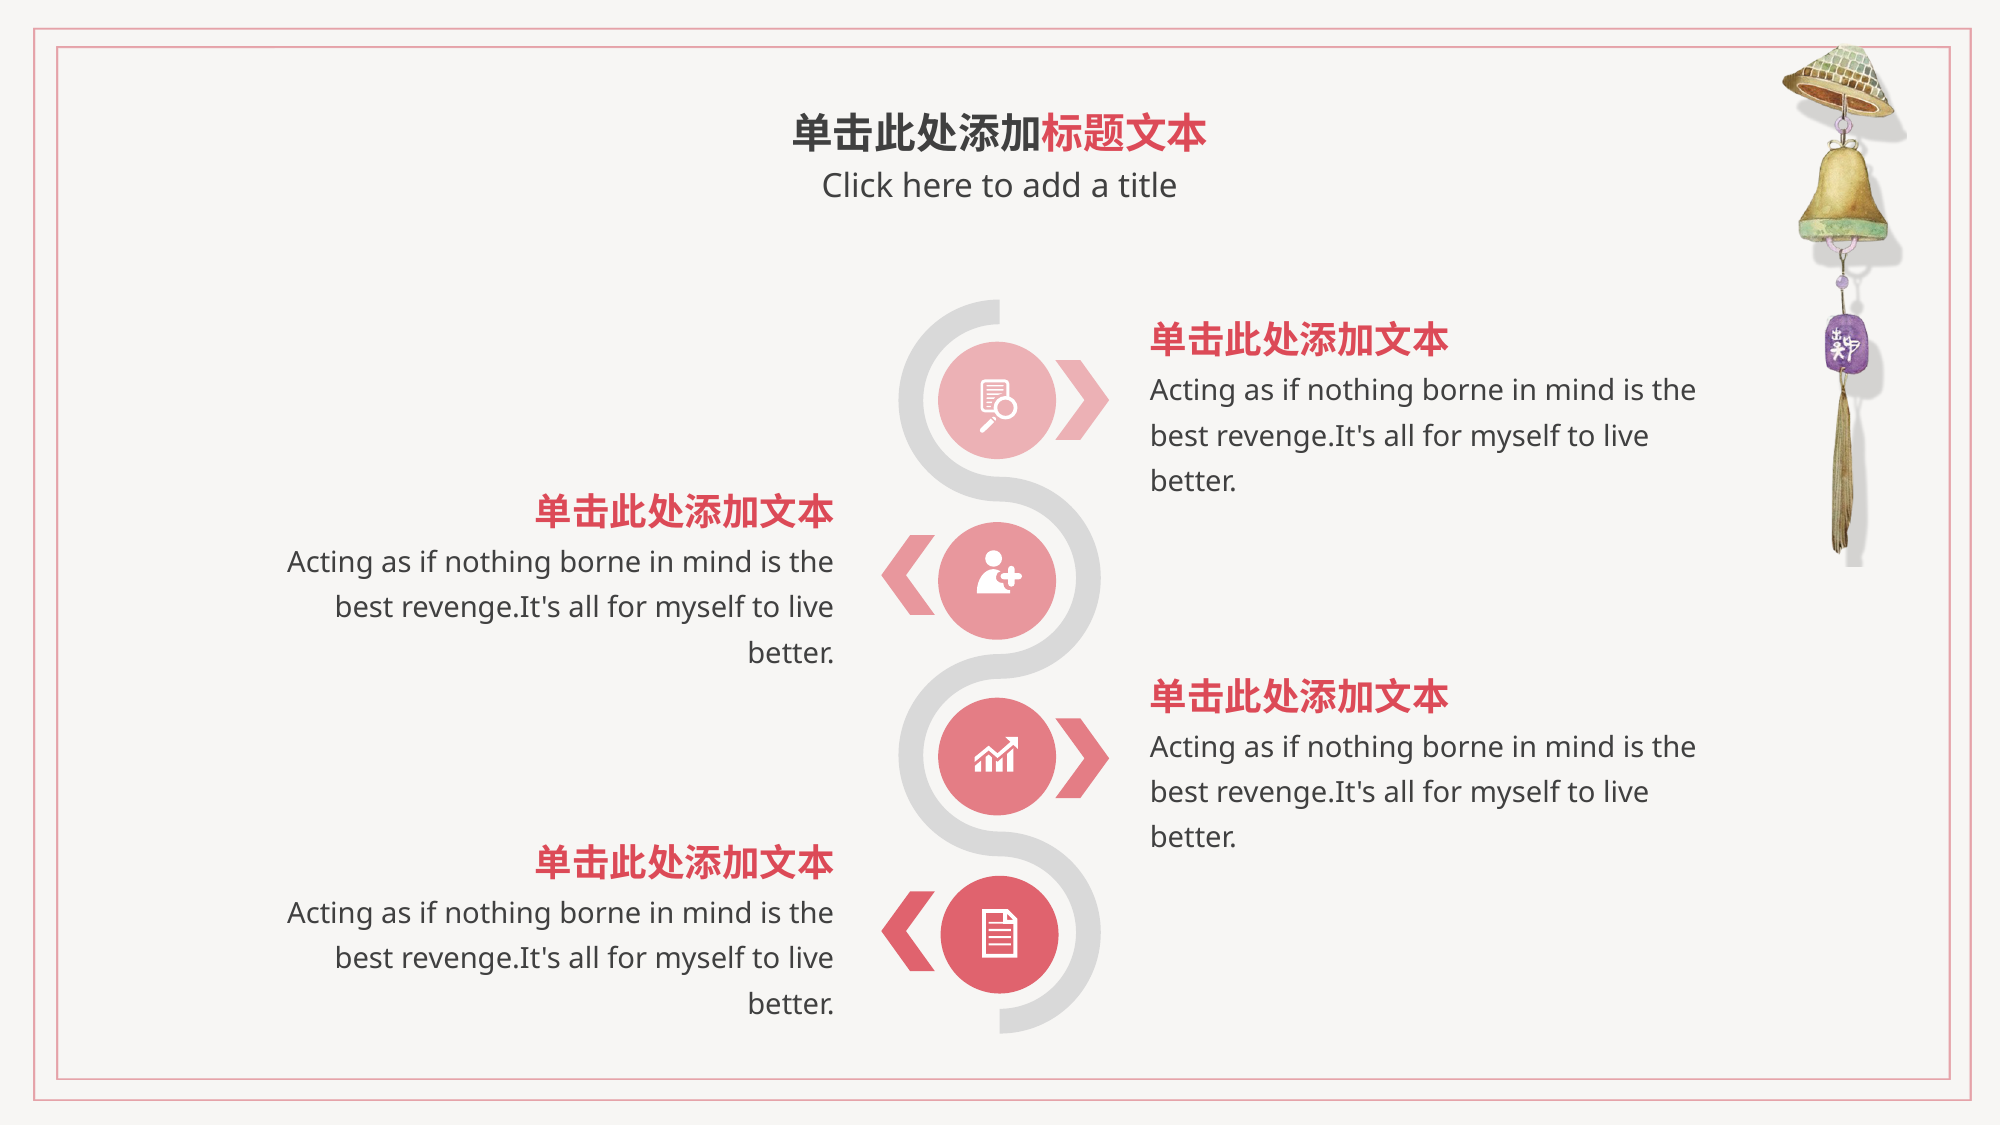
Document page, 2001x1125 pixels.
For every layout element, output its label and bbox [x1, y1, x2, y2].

text_box [938, 341, 1110, 459]
picture [0, 0, 2000, 1125]
text_box [881, 522, 1056, 640]
text_box [938, 697, 1110, 816]
text_box [881, 875, 1059, 994]
